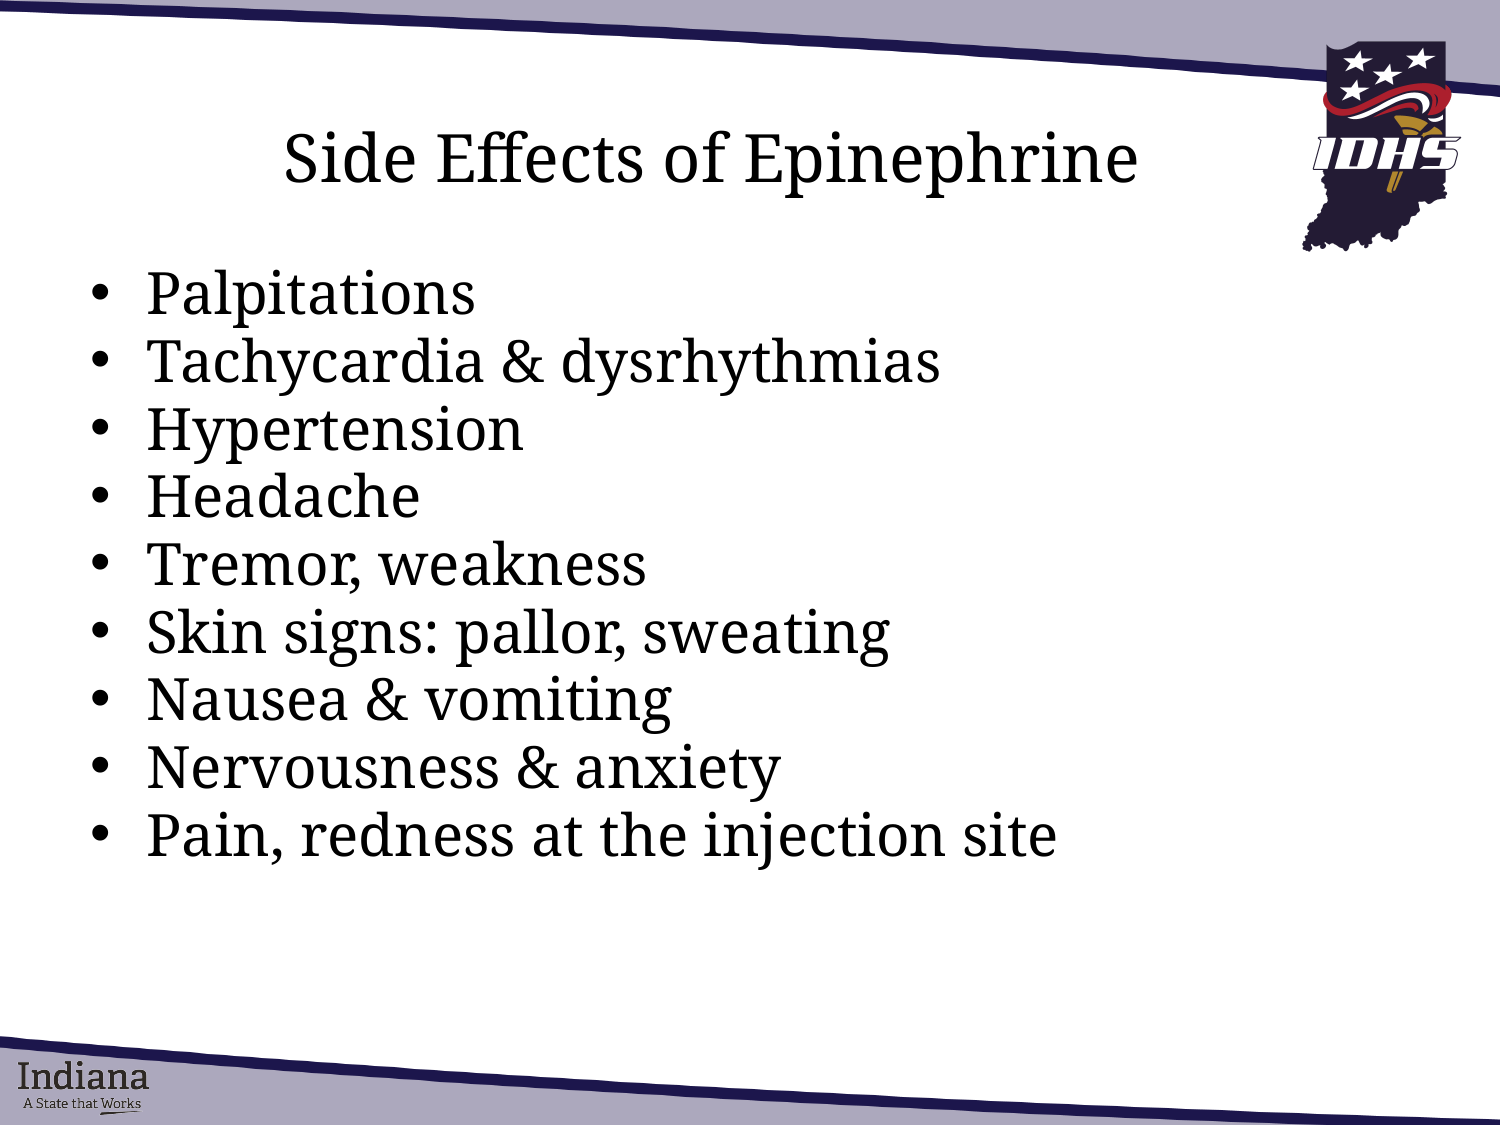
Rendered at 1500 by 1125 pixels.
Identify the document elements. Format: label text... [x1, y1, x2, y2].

list Palpitations Tachycardia & dysrhythmias Hypertension Headache Tremor, weakness Skin signs: pallor, sweating Nausea & vomiting Nervousness & anxiety Pain, redness at the injection site [75, 262, 1425, 1005]
picture [0, 0, 1500, 1125]
title Side Effects of Epinephrine [99, 62, 1325, 250]
